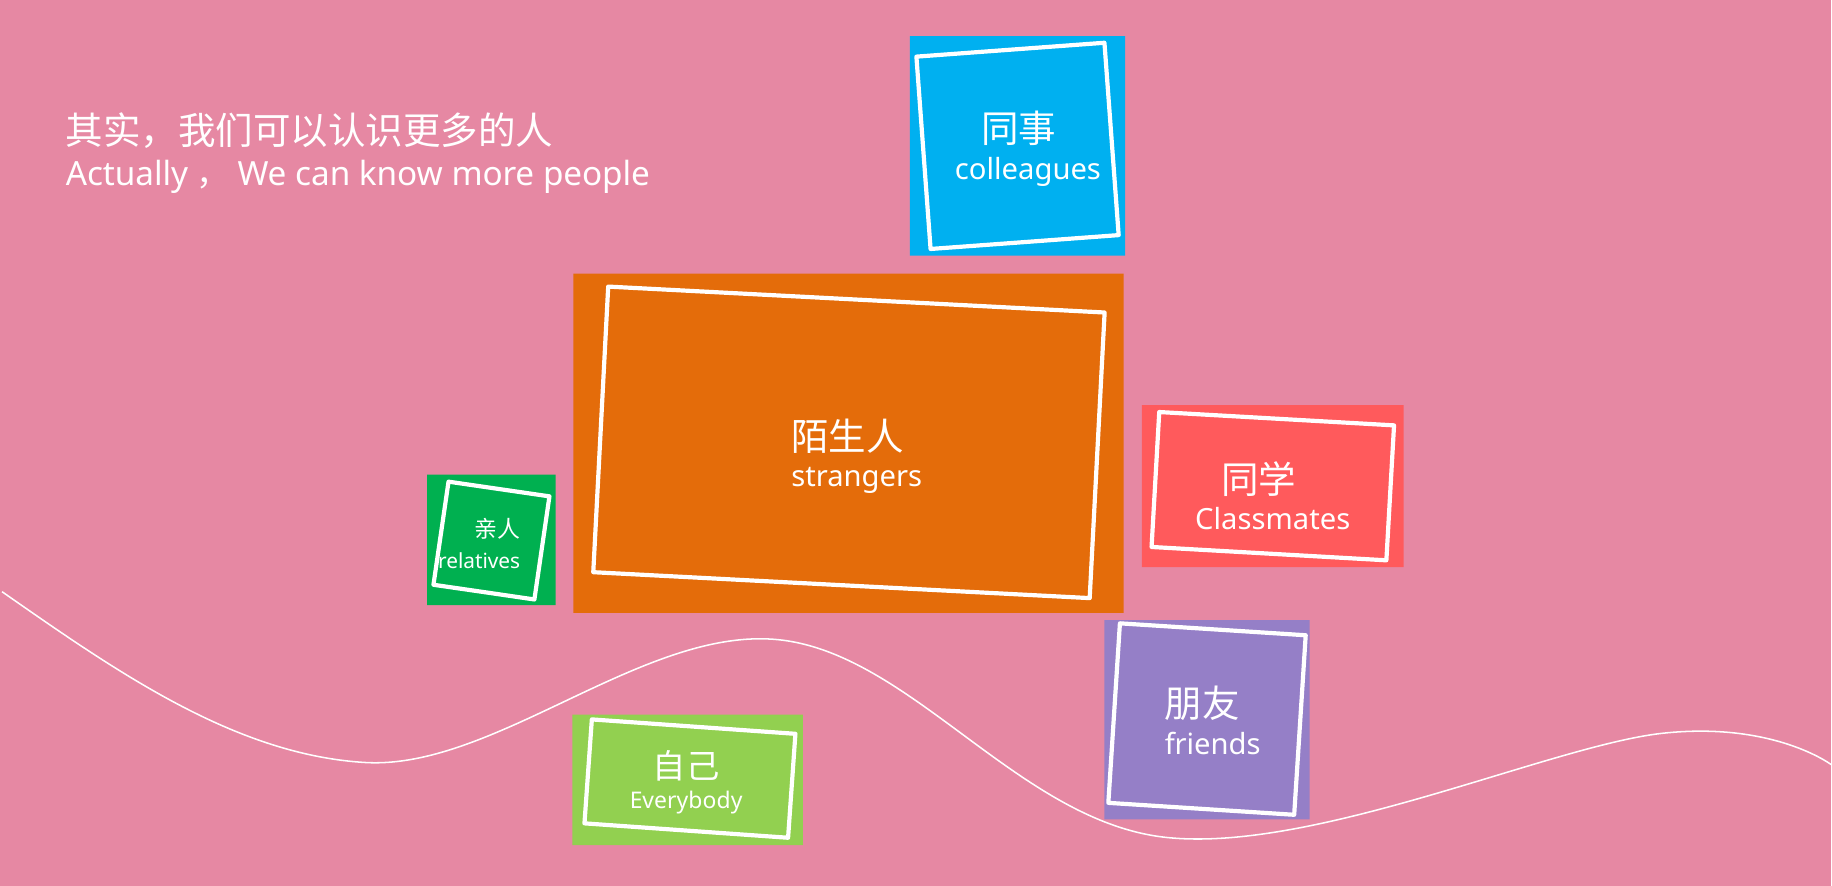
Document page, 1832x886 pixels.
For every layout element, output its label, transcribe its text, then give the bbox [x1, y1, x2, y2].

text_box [572, 690, 804, 846]
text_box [909, 35, 1126, 256]
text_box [1141, 404, 1404, 568]
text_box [573, 273, 1124, 614]
text_box [0, 589, 1048, 796]
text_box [1053, 619, 1310, 837]
text_box 其实，我们可以认识更多的人 Actually，We can know more people [51, 99, 666, 200]
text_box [426, 474, 556, 606]
text_box [1315, 715, 1831, 827]
